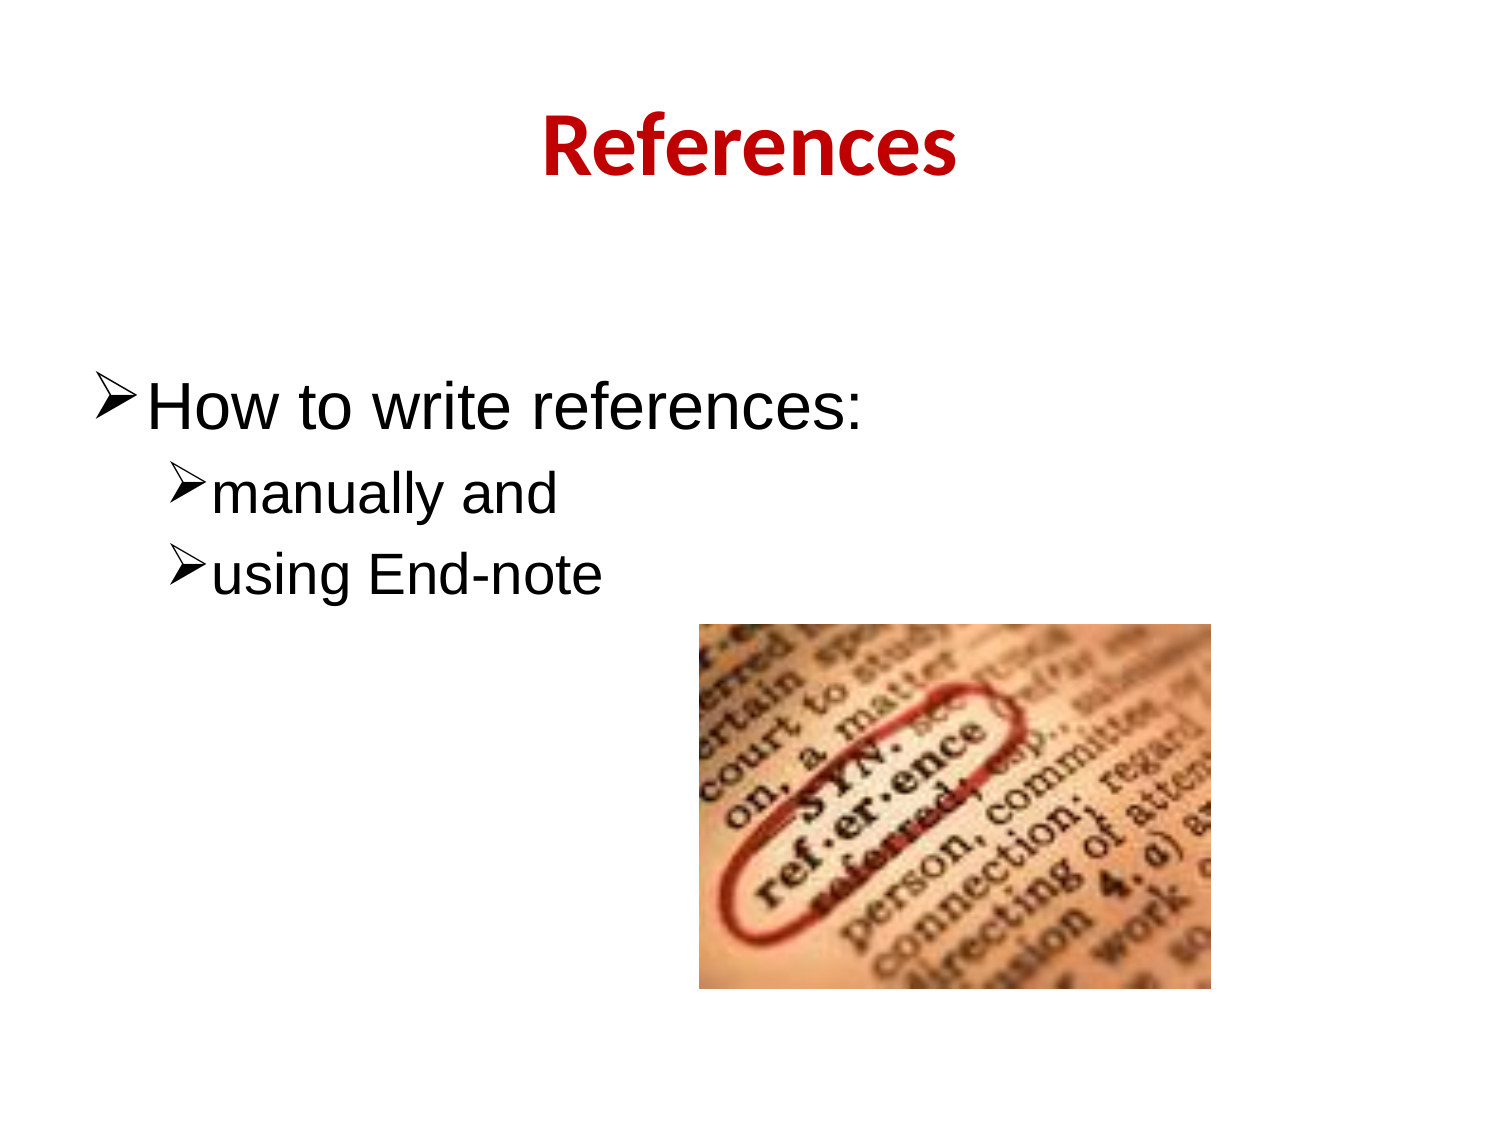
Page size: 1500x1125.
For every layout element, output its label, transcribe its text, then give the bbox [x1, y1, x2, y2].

picture [699, 624, 1212, 989]
title References [75, 45, 1425, 233]
list How to write references: manually and using End-note [75, 262, 1425, 1005]
